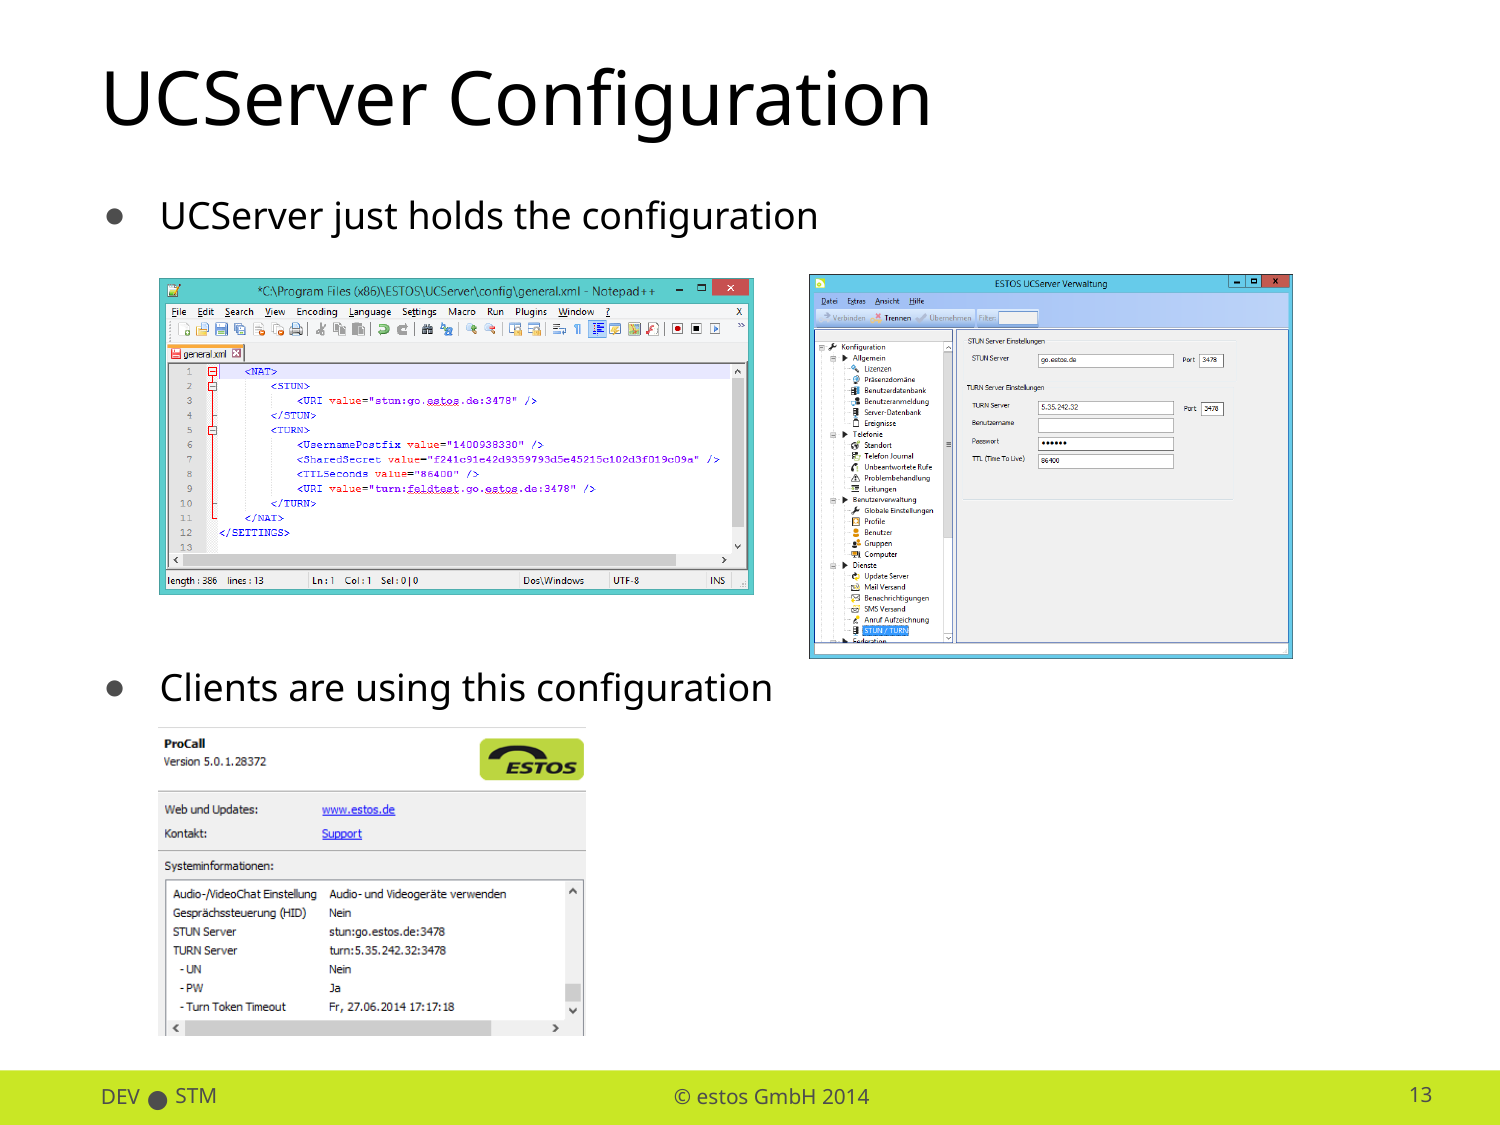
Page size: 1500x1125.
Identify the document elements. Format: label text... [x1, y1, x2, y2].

footer STM [175, 1078, 530, 1115]
title UCServer Configuration [88, 44, 1425, 146]
list UCServer just holds the configuration Clients are using this configuration [88, 184, 1425, 1024]
picture [809, 274, 1293, 659]
picture [158, 727, 586, 1036]
slide_number DEV [33, 1078, 140, 1115]
picture [159, 278, 754, 595]
slide_number 13 [1364, 1078, 1433, 1115]
